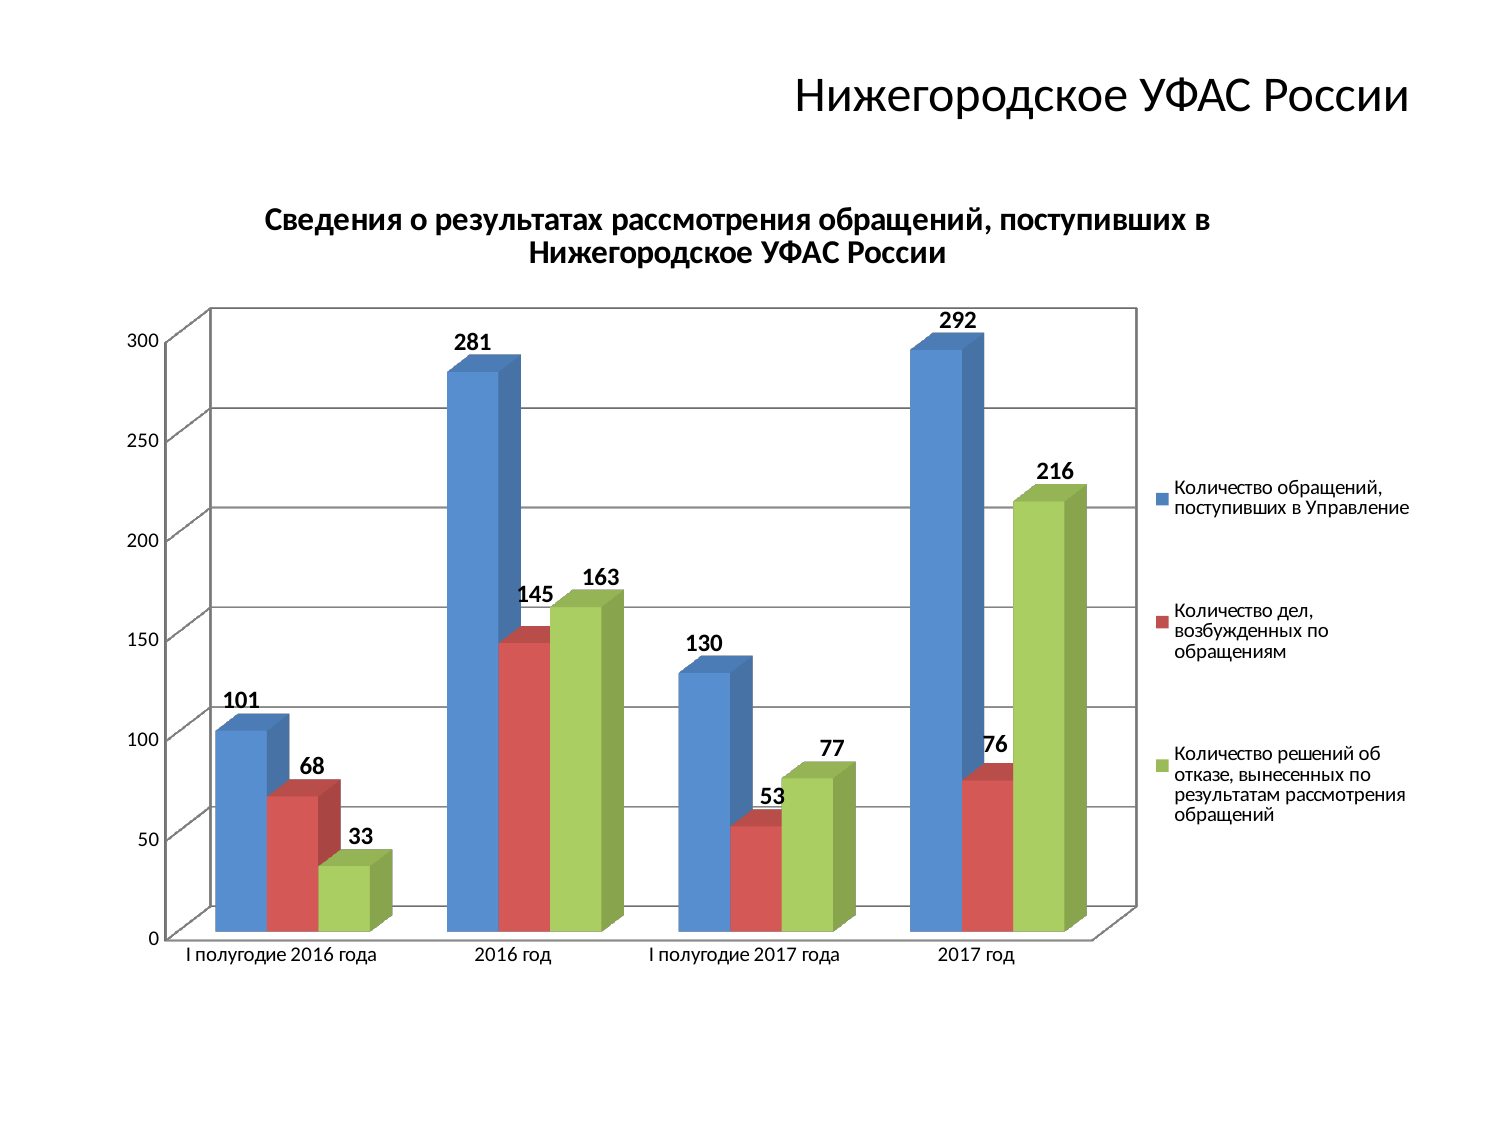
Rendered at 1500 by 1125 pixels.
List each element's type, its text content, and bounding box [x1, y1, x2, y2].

chart [41, 169, 1436, 1059]
title Нижегородское УФАС России [75, 45, 1425, 138]
